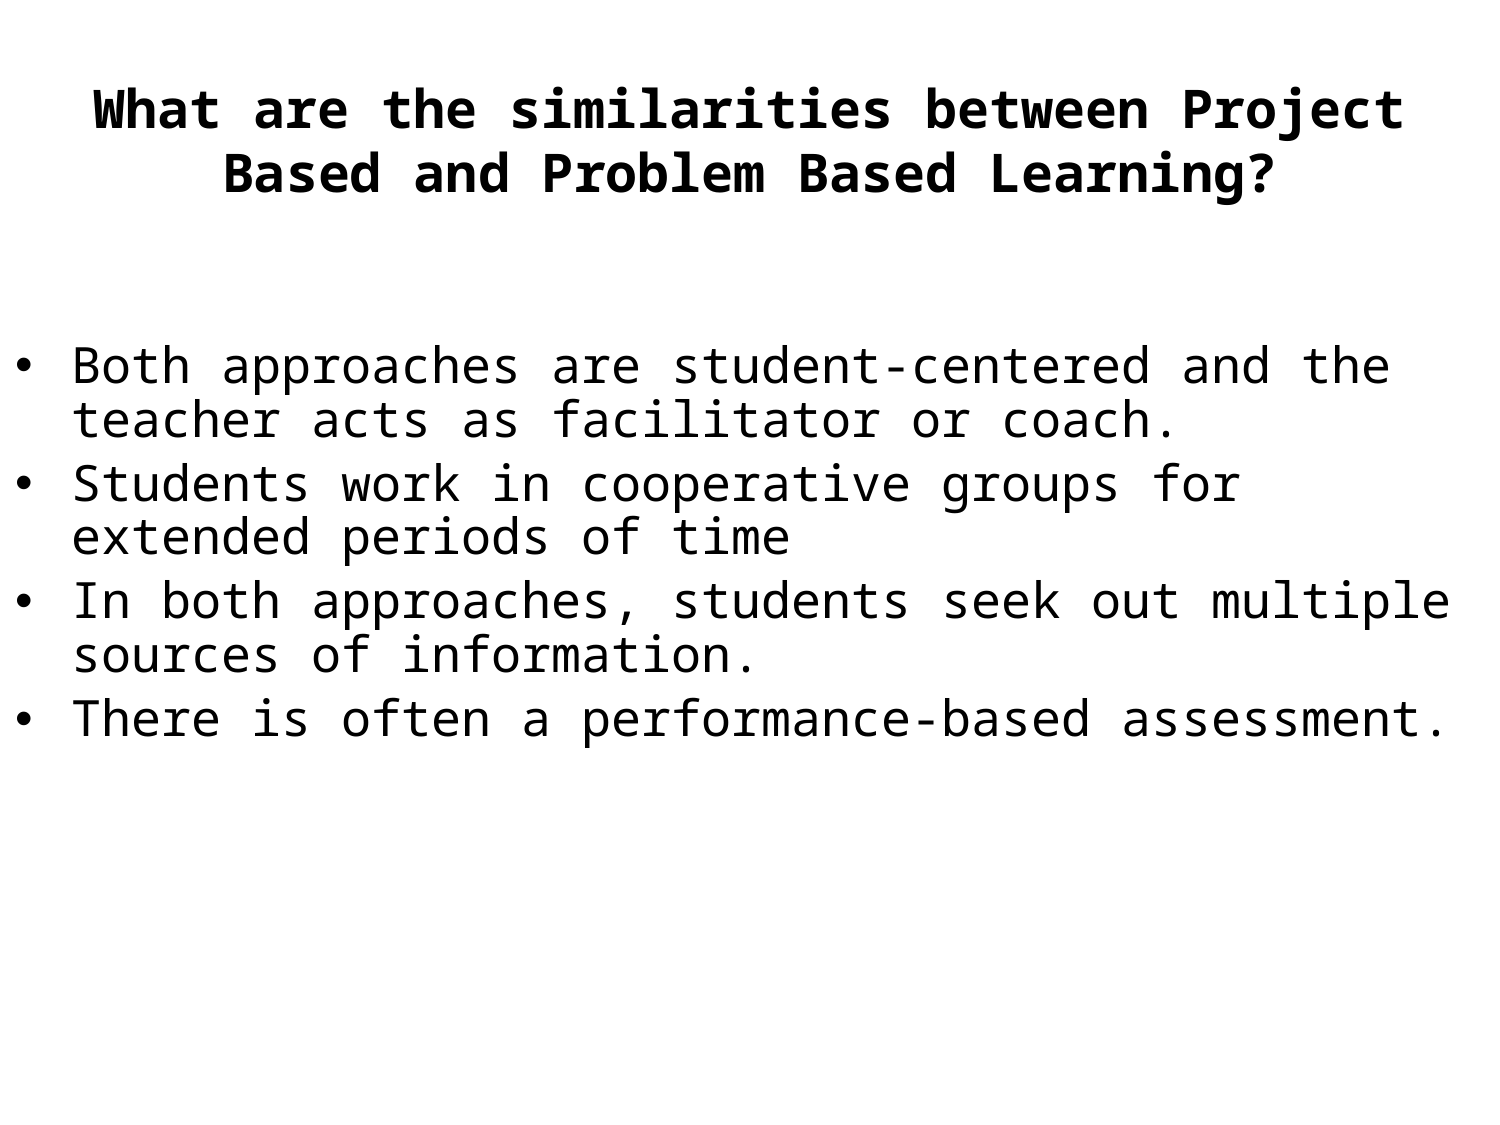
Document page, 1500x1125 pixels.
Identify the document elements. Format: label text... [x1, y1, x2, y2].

title What are the similarities between Project Based and Problem Based Learning? [75, 45, 1425, 233]
list Both approaches are student-centered and the teacher acts as facilitator or coach. Students work in cooperative groups for extended periods of time In both approaches, students seek out multiple sources of information. There is often a performance-based assessment. [0, 262, 1500, 938]
